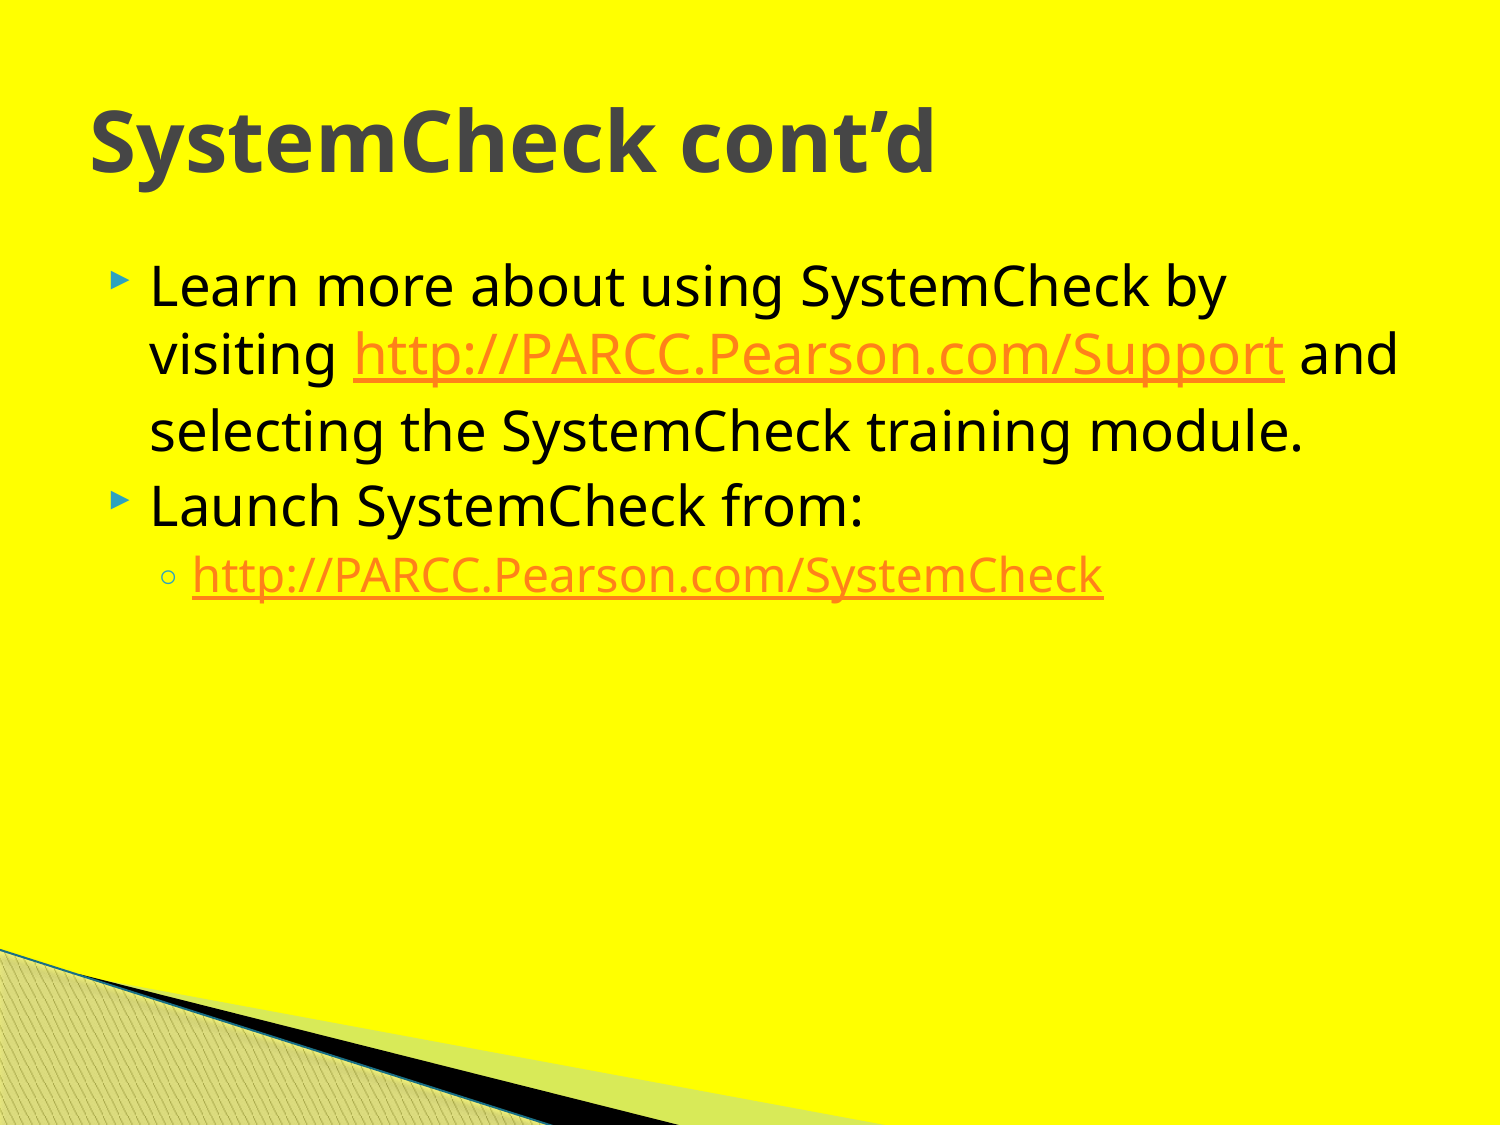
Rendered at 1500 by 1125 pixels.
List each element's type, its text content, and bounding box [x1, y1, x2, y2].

list Learn more about using SystemCheck by visiting http://PARCC.Pearson.com/Support and selecting the SystemCheck training module. Launch SystemCheck from: http://PARCC.Pearson.com/SystemCheck [75, 243, 1425, 986]
title SystemCheck cont’d [75, 45, 1425, 233]
